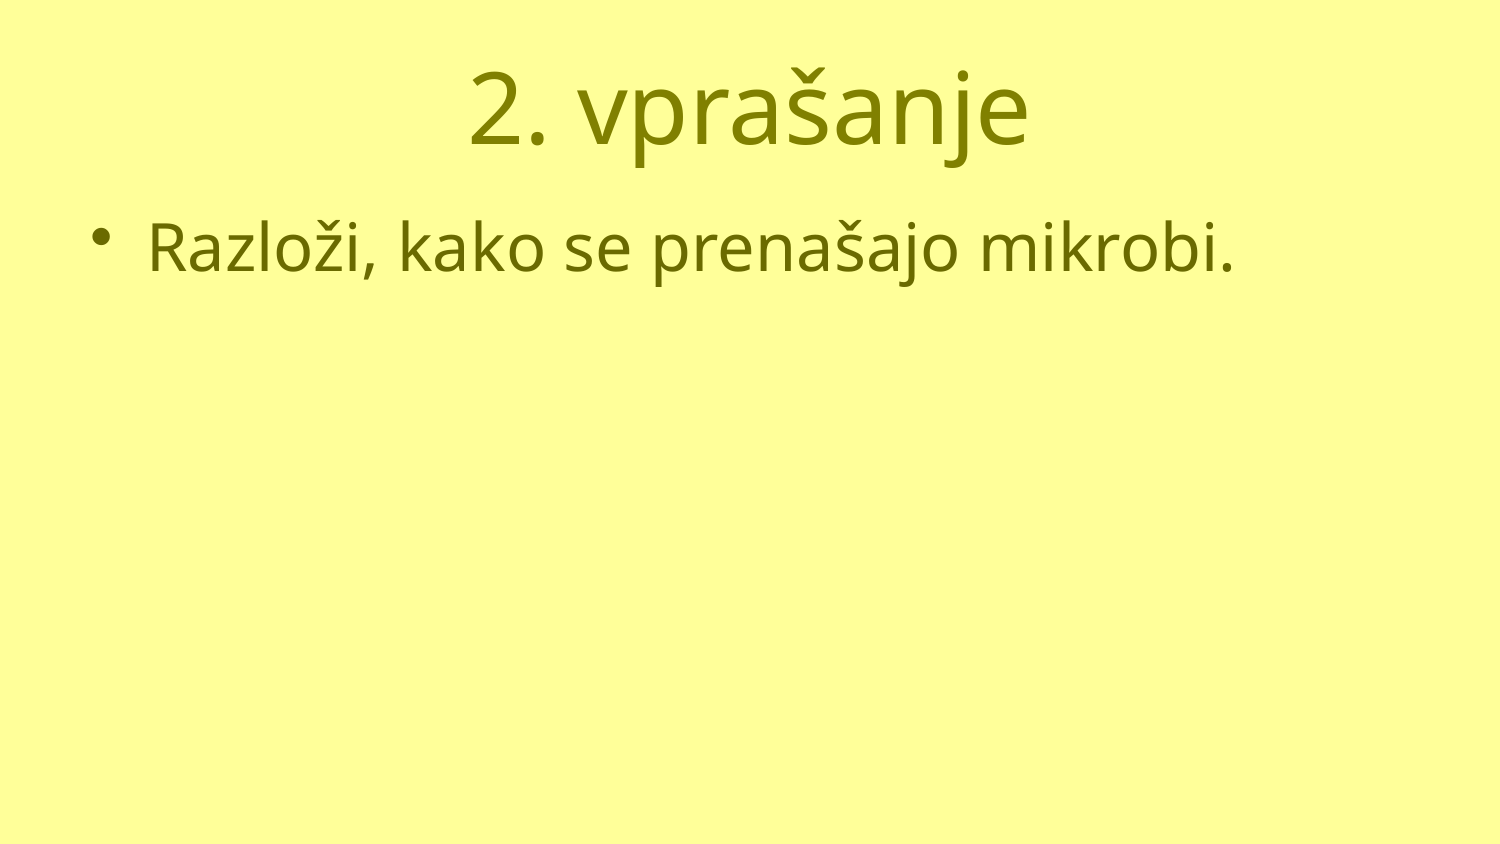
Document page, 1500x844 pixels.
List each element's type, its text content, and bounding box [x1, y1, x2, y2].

list Razloži, kako se prenašajo mikrobi. [74, 196, 1426, 754]
title 2. vprašanje [74, 33, 1426, 175]
